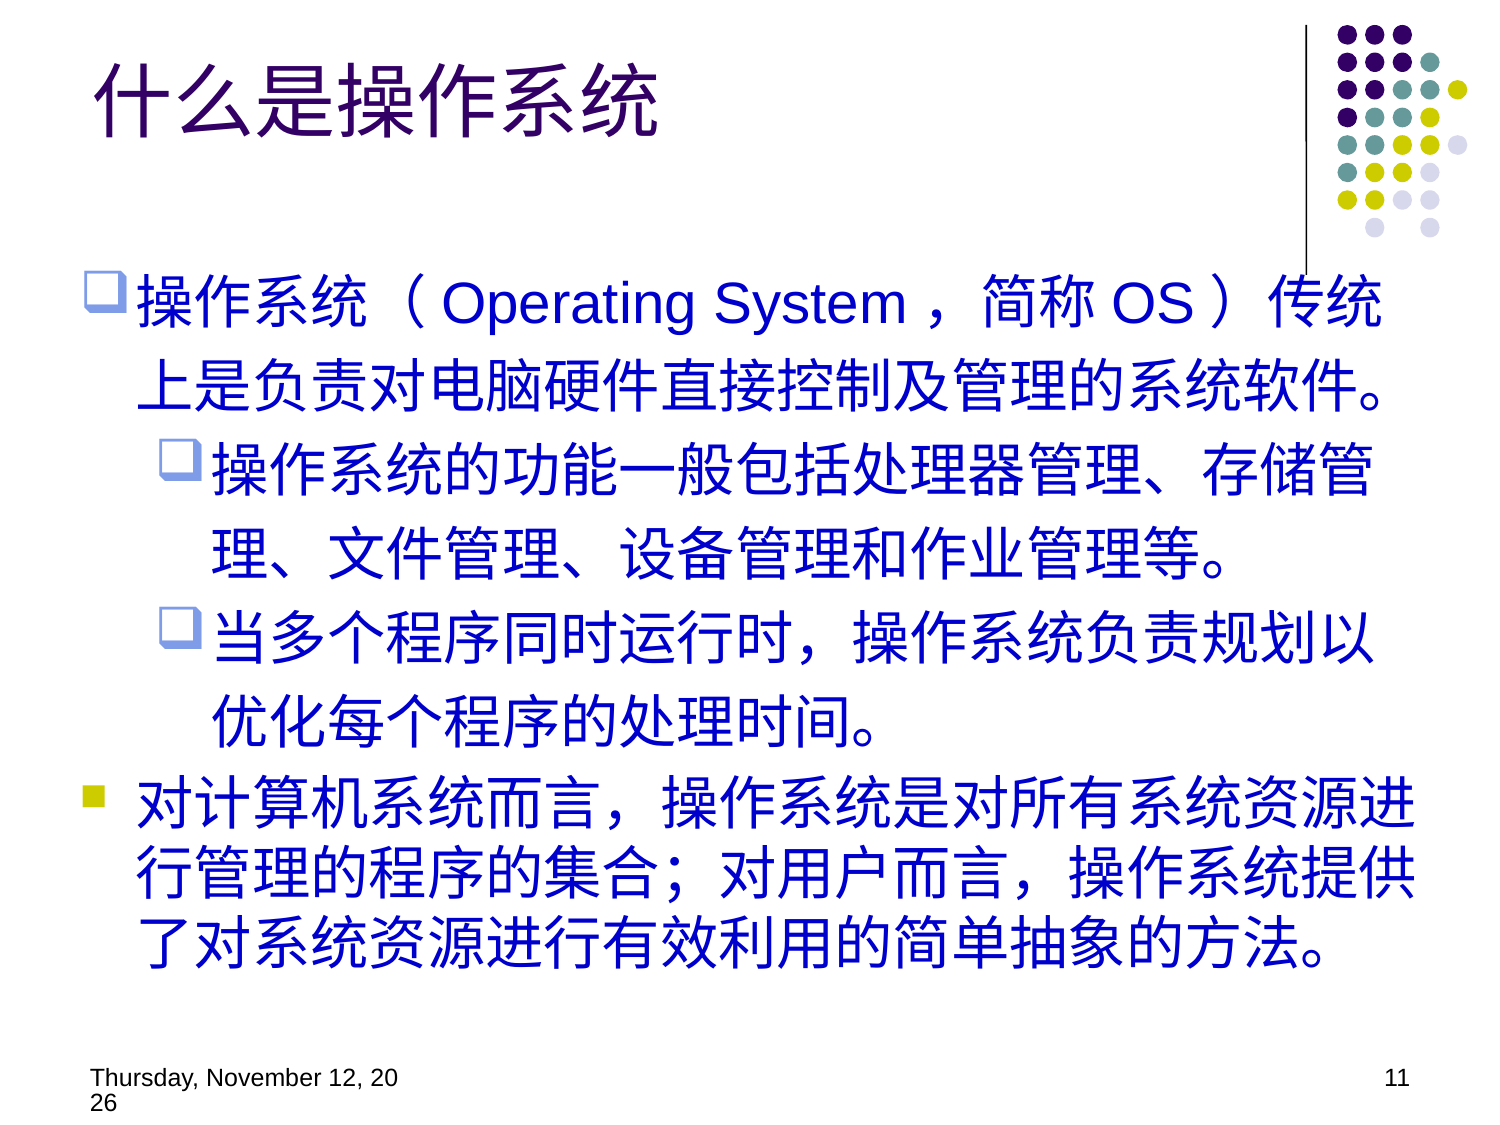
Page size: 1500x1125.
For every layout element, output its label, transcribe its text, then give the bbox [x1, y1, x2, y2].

slide_number 11 [1074, 1024, 1425, 1100]
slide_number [75, 1024, 425, 1100]
title 什么是操作系统 [76, 42, 1428, 230]
text_box 操作系统（Operating System，简称OS）传统上是负责对电脑硬件直接控制及管理的系统软件。 操作系统的功能一般包括处理器管理、存储管理、文件管理、设备管理和作业管理等。 当多个程序同时运行时，操作系统负责规划以优化每个程序的处理时间。 对计算机系统而言，操作系统是对所有系统资源进行管理的程序的集合；对用户而言，操作系统提供了对系统资源进行有效利用的简单抽象的方法。 [64, 243, 1449, 989]
